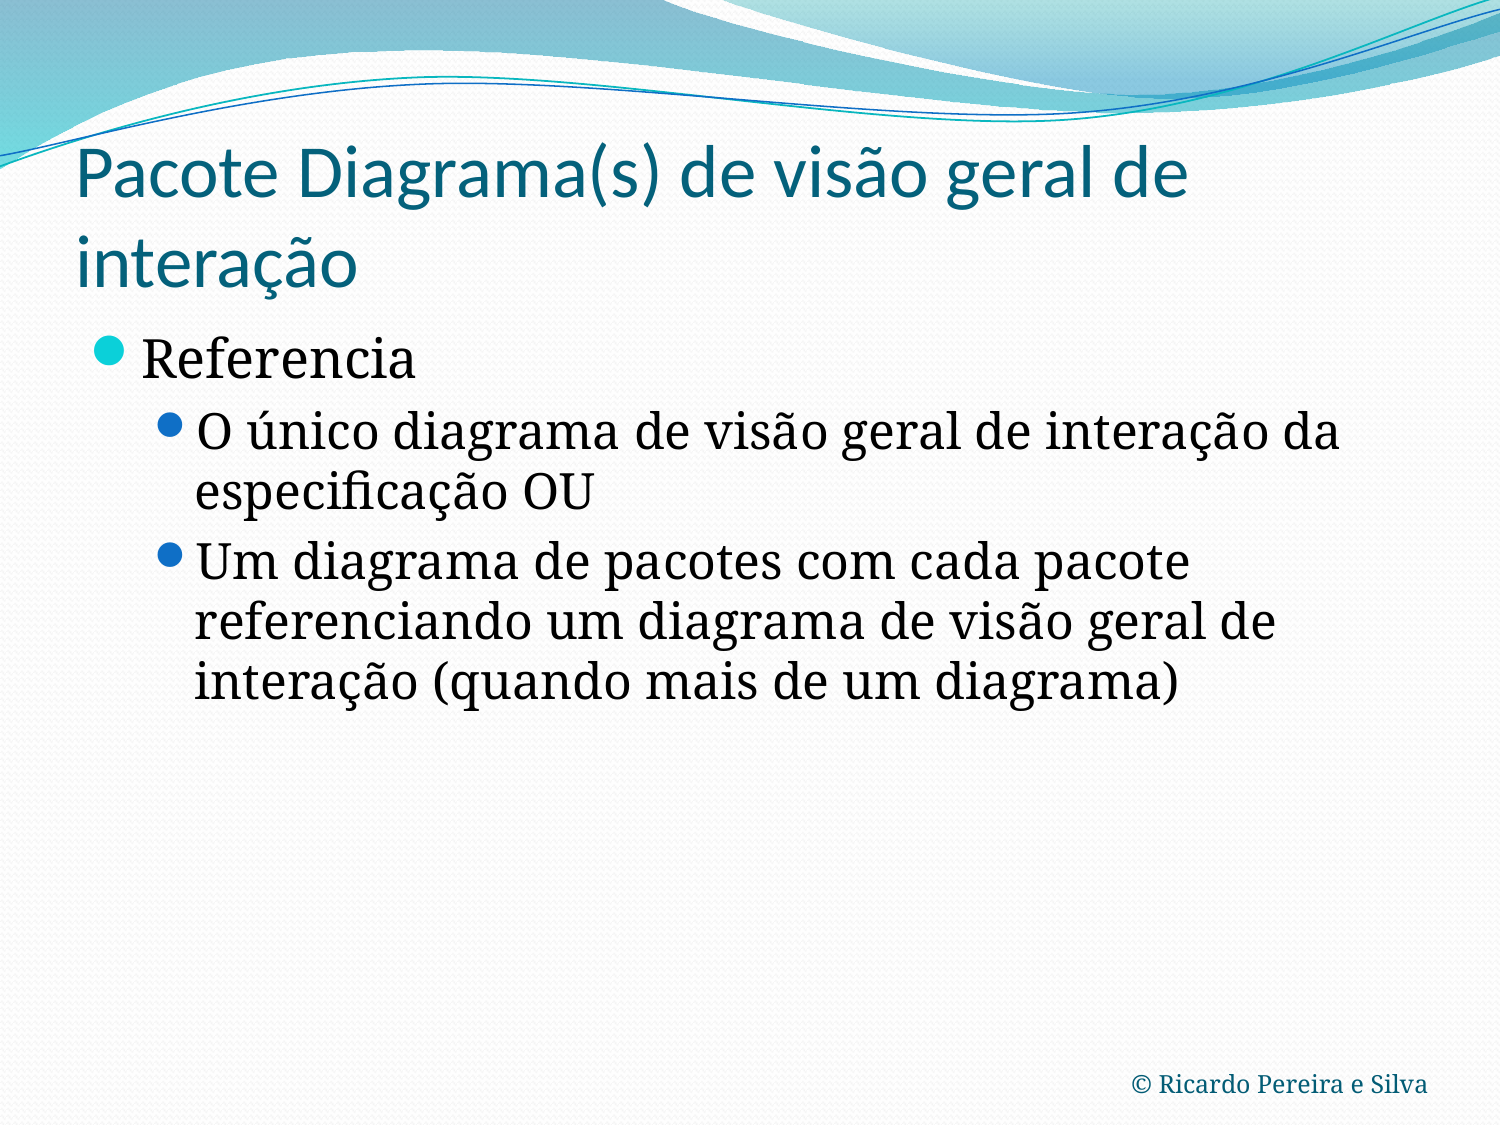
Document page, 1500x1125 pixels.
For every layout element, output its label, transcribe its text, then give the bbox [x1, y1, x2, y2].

list Referencia O único diagrama de visão geral de interação da especificação OU Um diagrama de pacotes com cada pacote referenciando um diagrama de visão geral de interação (quando mais de um diagrama) [75, 317, 1425, 1038]
title Pacote Diagrama(s) de visão geral de interação [75, 115, 1425, 303]
footer © Ricardo Pereira e Silva [1101, 1042, 1429, 1103]
